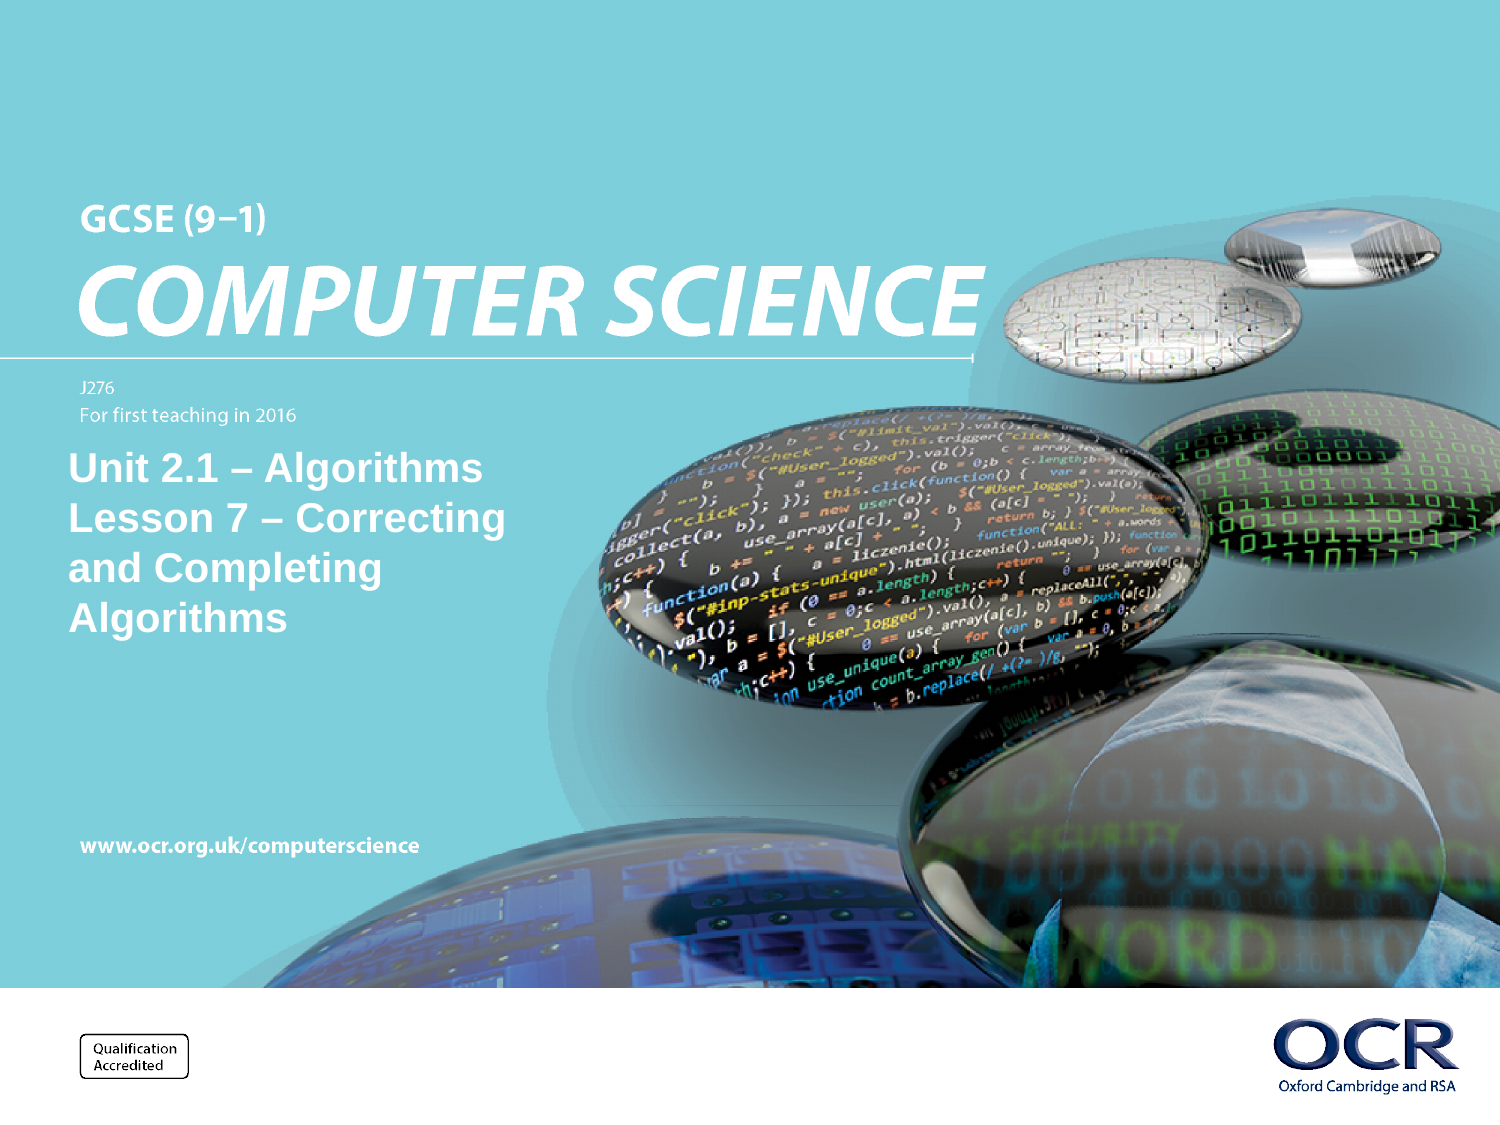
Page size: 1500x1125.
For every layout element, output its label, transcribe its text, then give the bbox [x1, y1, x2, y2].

title Unit 2.1 – Algorithms Lesson 7 – Correcting and Completing Algorithms [53, 420, 597, 662]
picture [0, 0, 1500, 1125]
